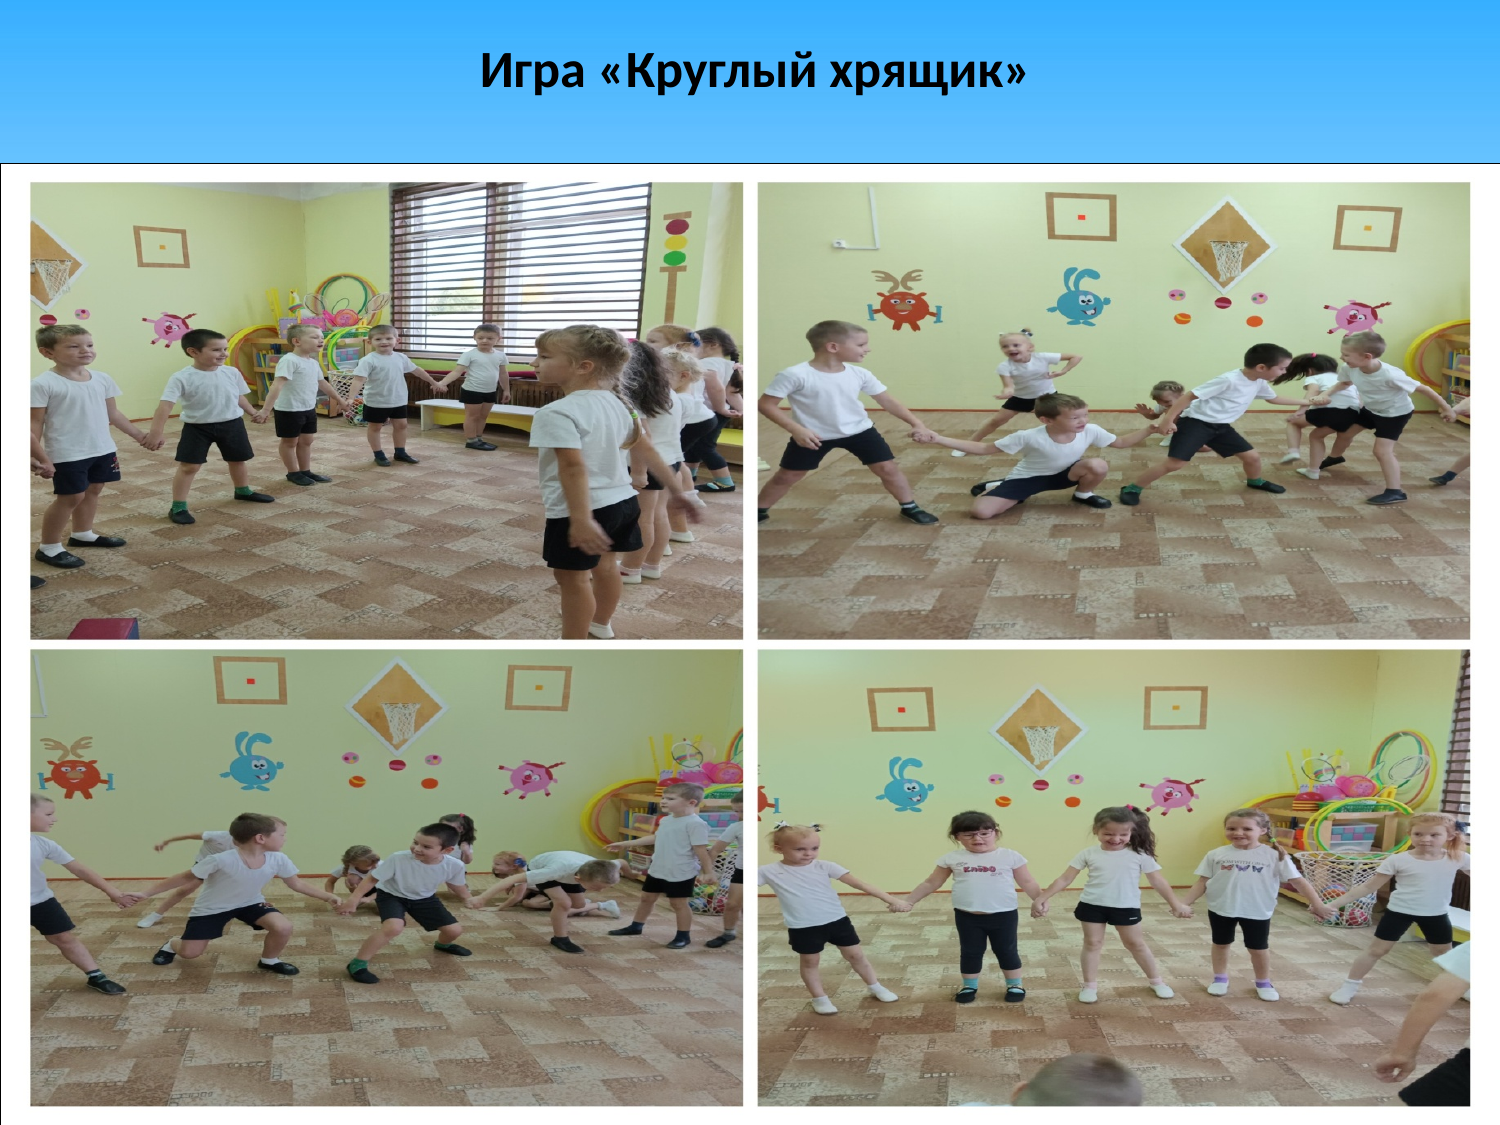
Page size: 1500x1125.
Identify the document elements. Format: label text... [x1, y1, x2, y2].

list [0, 163, 1500, 1125]
title Игра «Круглый хрящик» [175, 0, 1336, 106]
picture [0, 0, 1500, 163]
